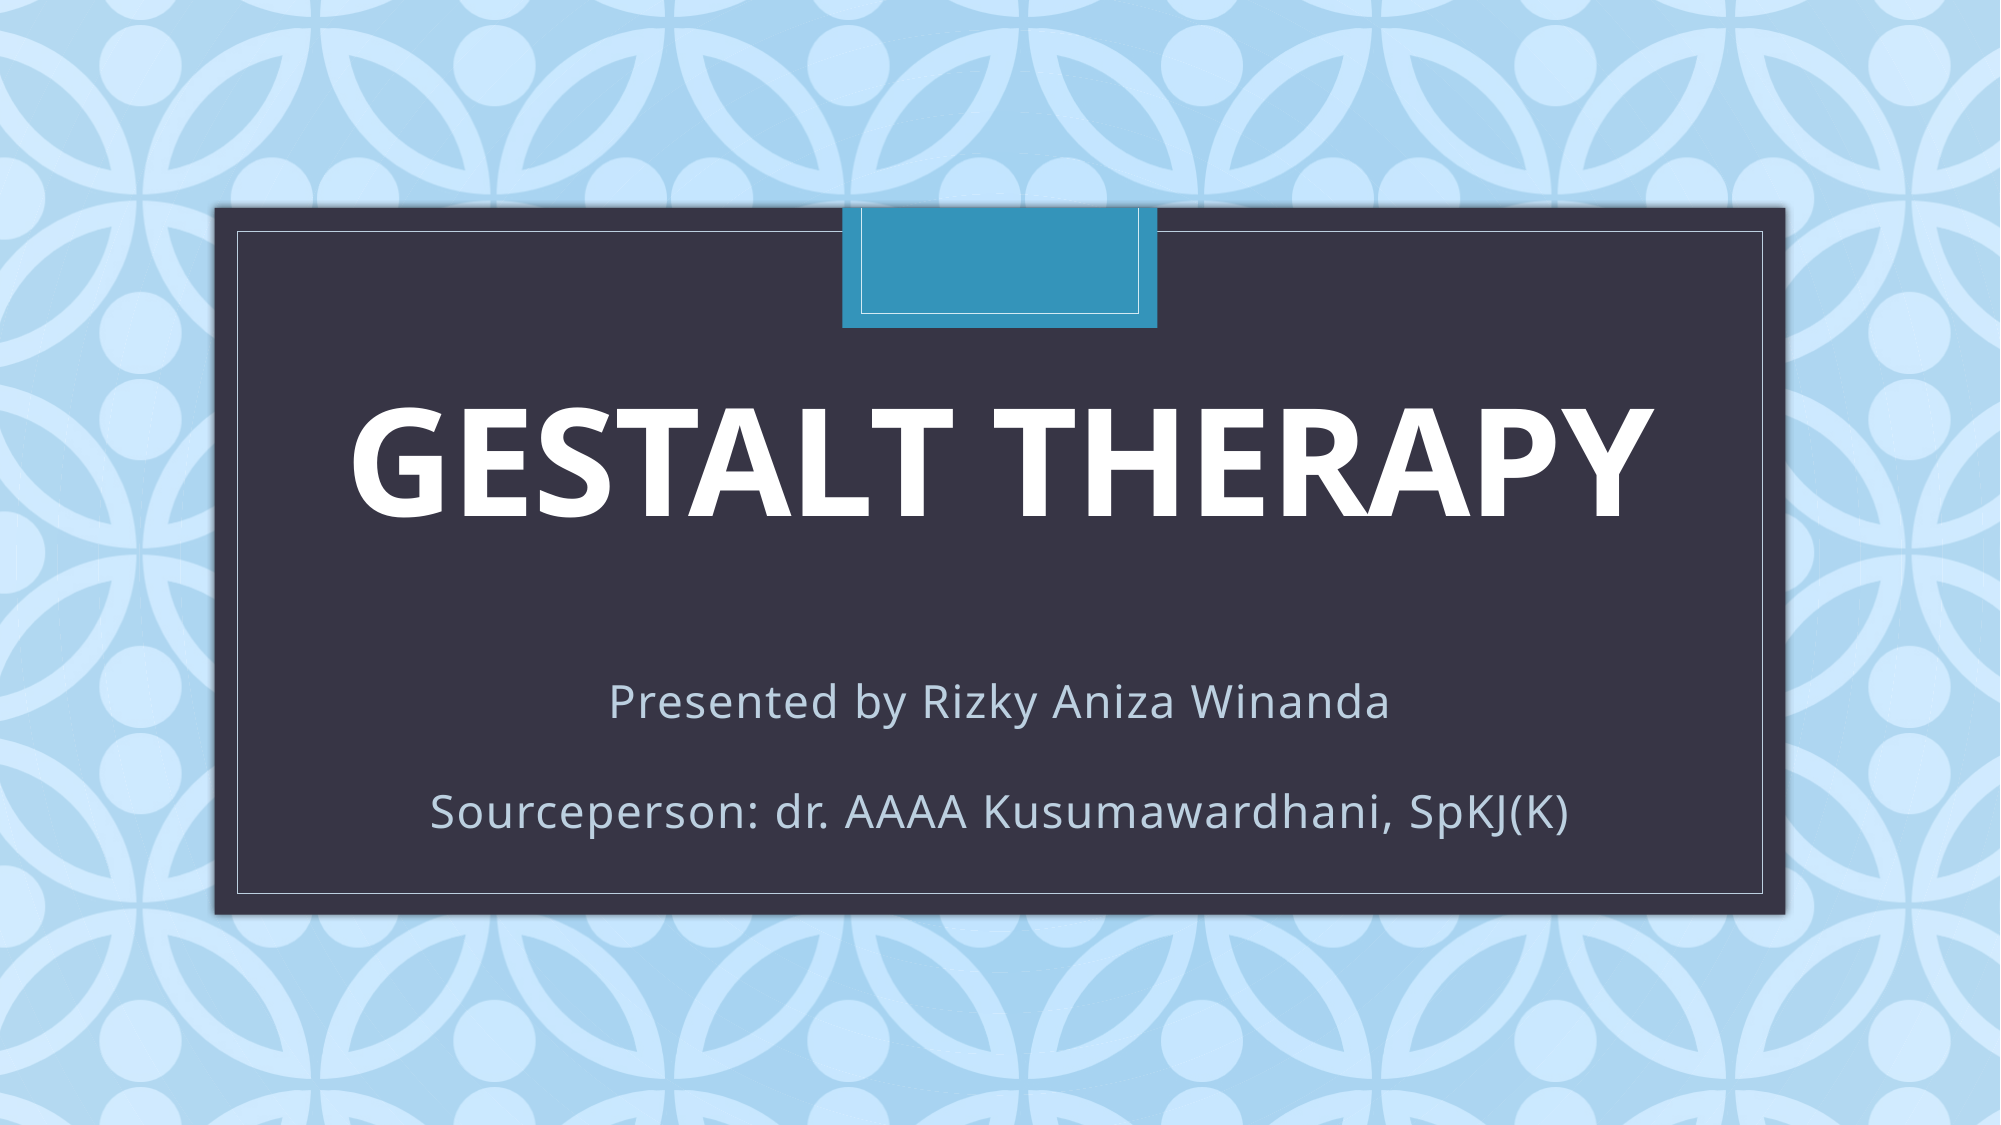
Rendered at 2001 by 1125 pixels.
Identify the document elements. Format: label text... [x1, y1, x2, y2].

subtitle Presented by Rizky Aniza Winanda Sourceperson: dr. AAAA Kusumawardhani, SpKJ(K) [256, 665, 1745, 844]
title Gestalt therapy [256, 343, 1744, 600]
